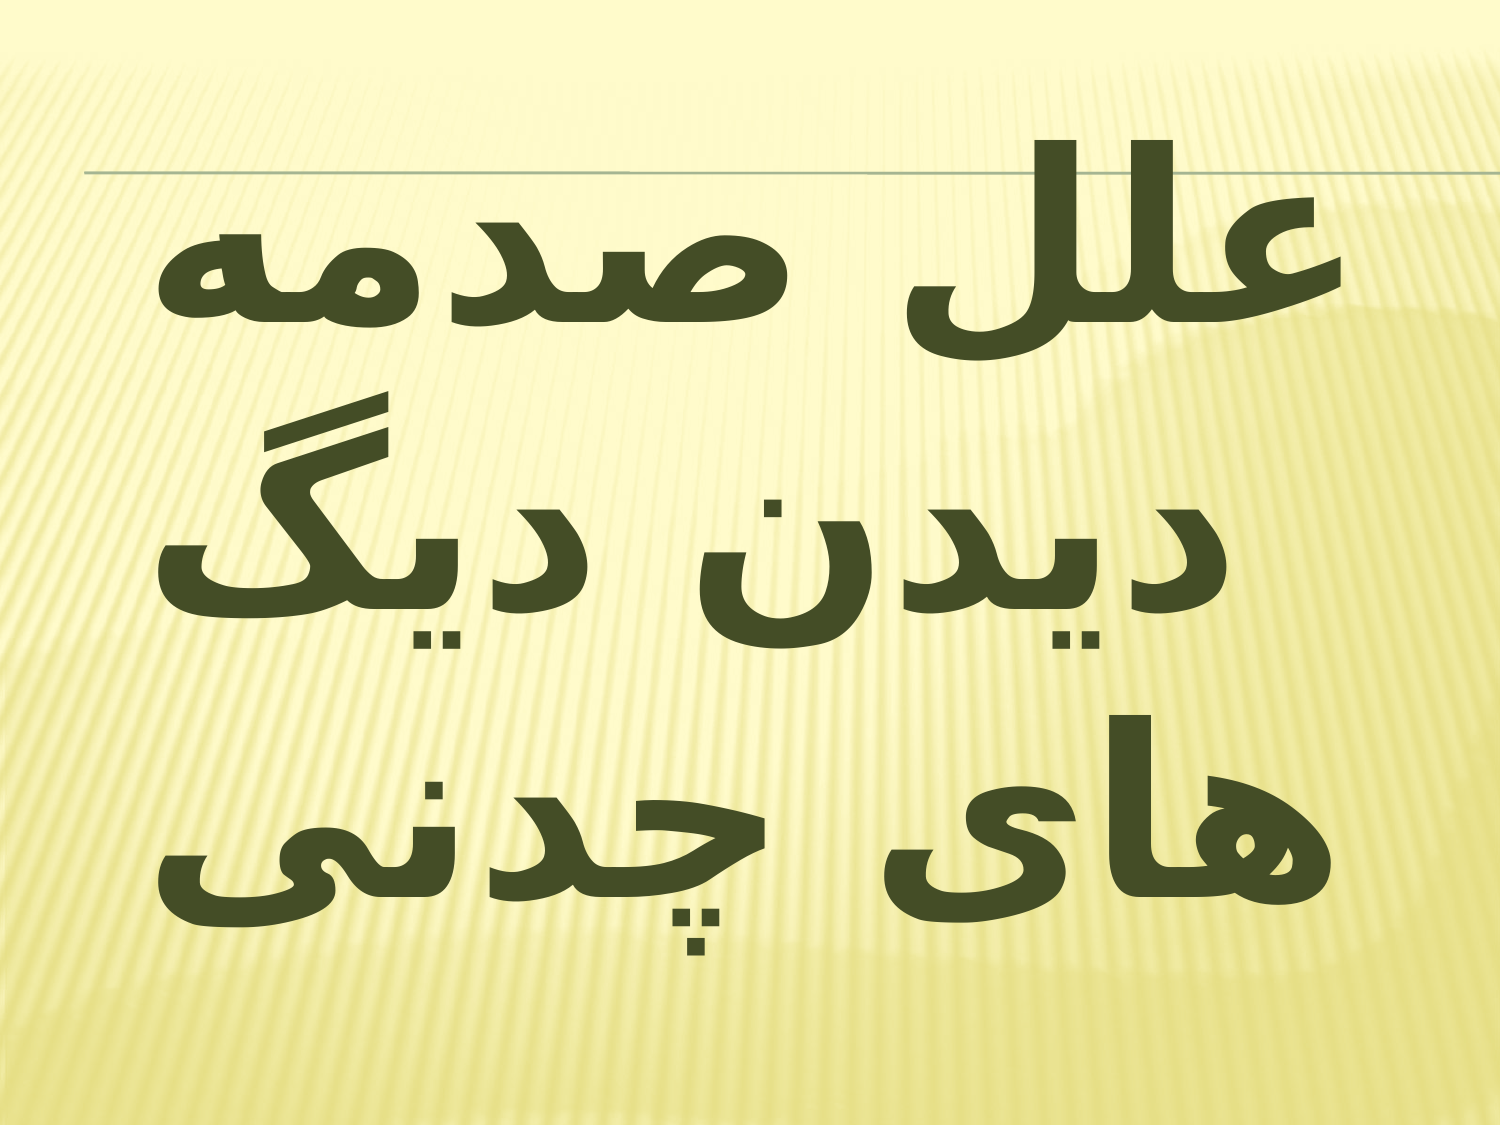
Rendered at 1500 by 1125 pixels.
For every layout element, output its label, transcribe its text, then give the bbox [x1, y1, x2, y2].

title علل صدمه دیدن دیگ های چدنی [128, 445, 1500, 583]
